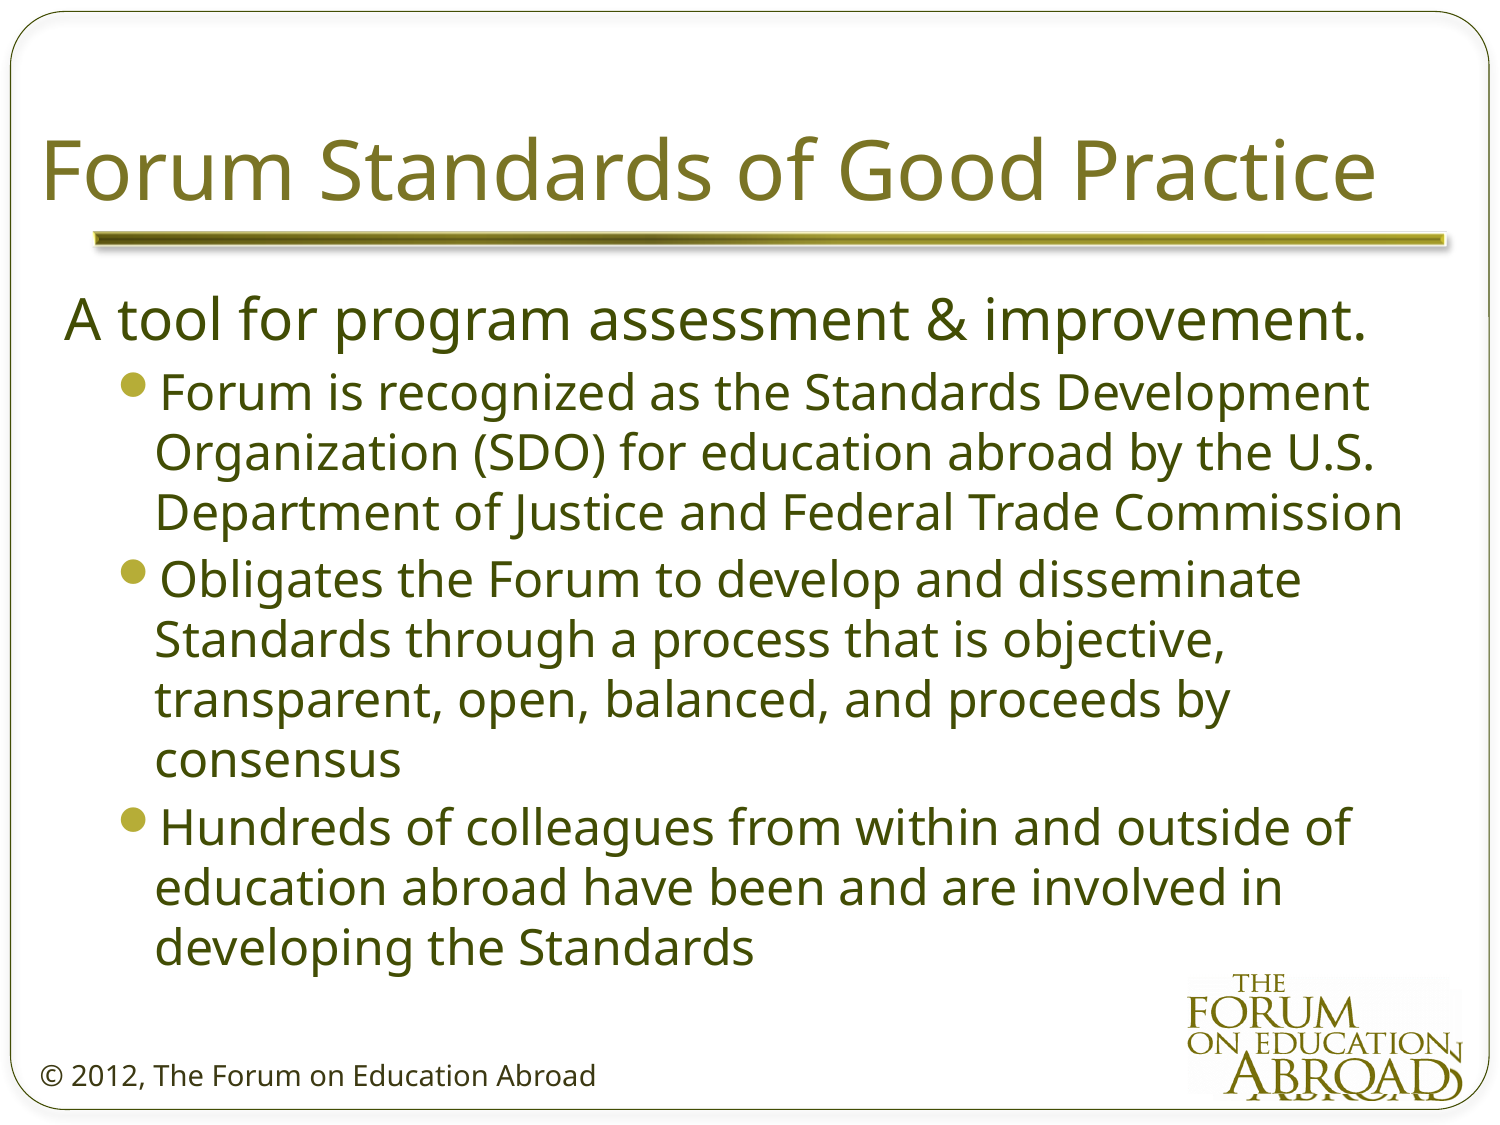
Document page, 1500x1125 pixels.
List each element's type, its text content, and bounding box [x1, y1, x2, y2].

picture [1187, 974, 1463, 1101]
title Forum Standards of Good Practice [24, 45, 1500, 233]
picture [84, 233, 1461, 263]
list A tool for program assessment & improvement. Forum is recognized as the Standards Development Organization (SDO) for education abroad by the U.S. Department of Justice and Federal Trade Commission Obligates the Forum to develop and disseminate Standards through a process that is objective, transparent, open, balanced, and proceeds by consensus Hundreds of colleagues from within and outside of education abroad have been and are involved in developing the Standards [50, 275, 1500, 1093]
